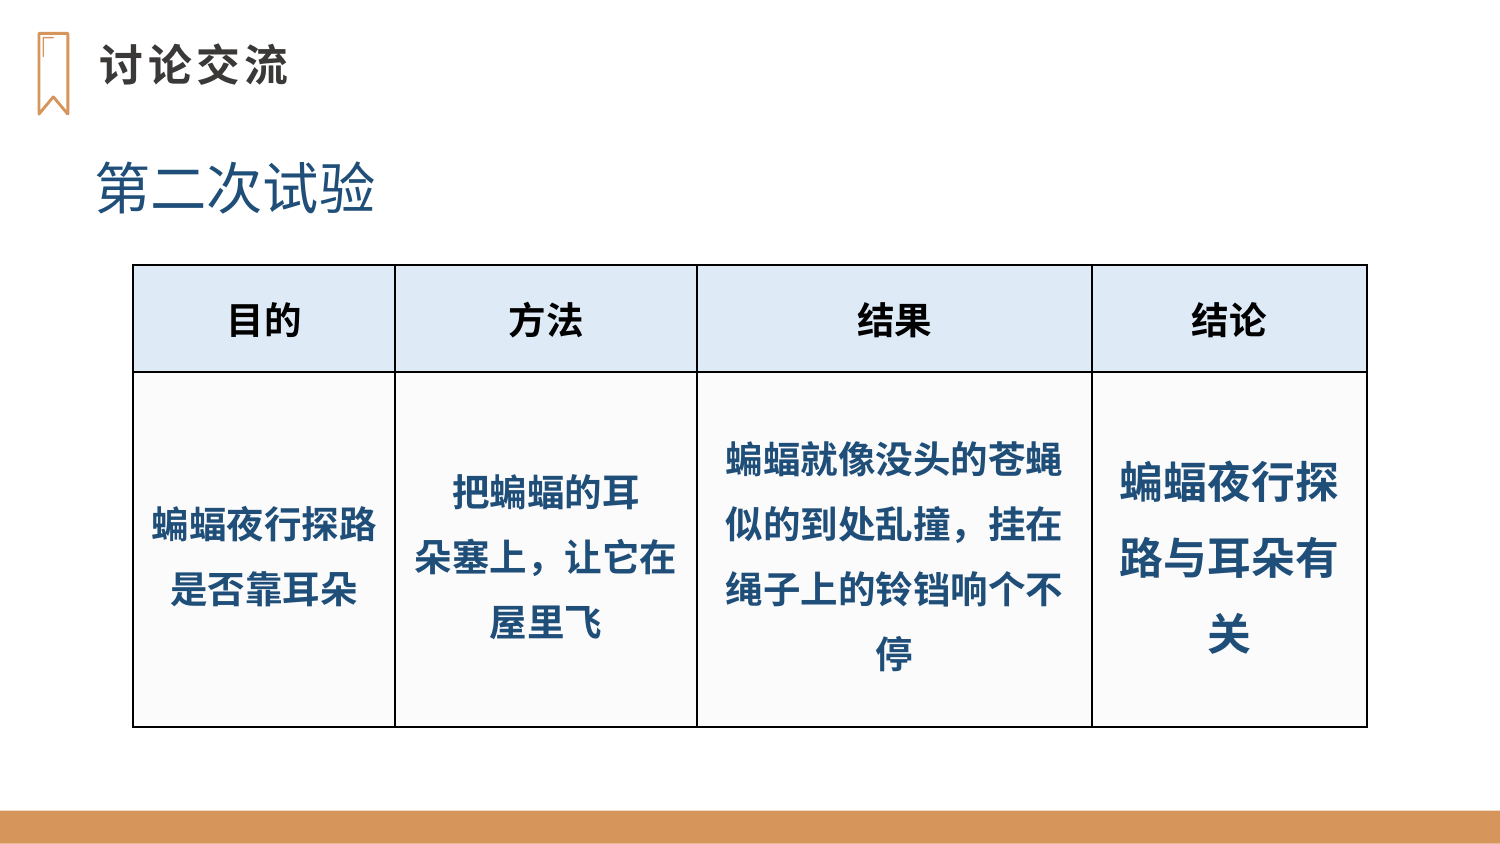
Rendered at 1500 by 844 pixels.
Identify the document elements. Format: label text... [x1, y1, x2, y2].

text_box 第二次试验 [82, 147, 407, 227]
table_cell 把蝙蝠的耳 朵塞上，让它在屋里飞 [396, 373, 696, 726]
table_header 目的 [134, 266, 394, 371]
table_cell 蝙蝠夜行探路是否靠耳朵 [134, 373, 394, 726]
table_header 结果 [698, 266, 1091, 371]
text_box 讨论交流 [88, 32, 301, 96]
table_cell 蝙蝠夜行探路与耳朵有关 [1093, 373, 1366, 726]
table_cell 蝙蝠就像没头的苍蝇似的到处乱撞，挂在绳子上的铃铛响个不停 [698, 373, 1091, 726]
table_header 结论 [1093, 266, 1366, 371]
table_header 方法 [396, 266, 696, 371]
